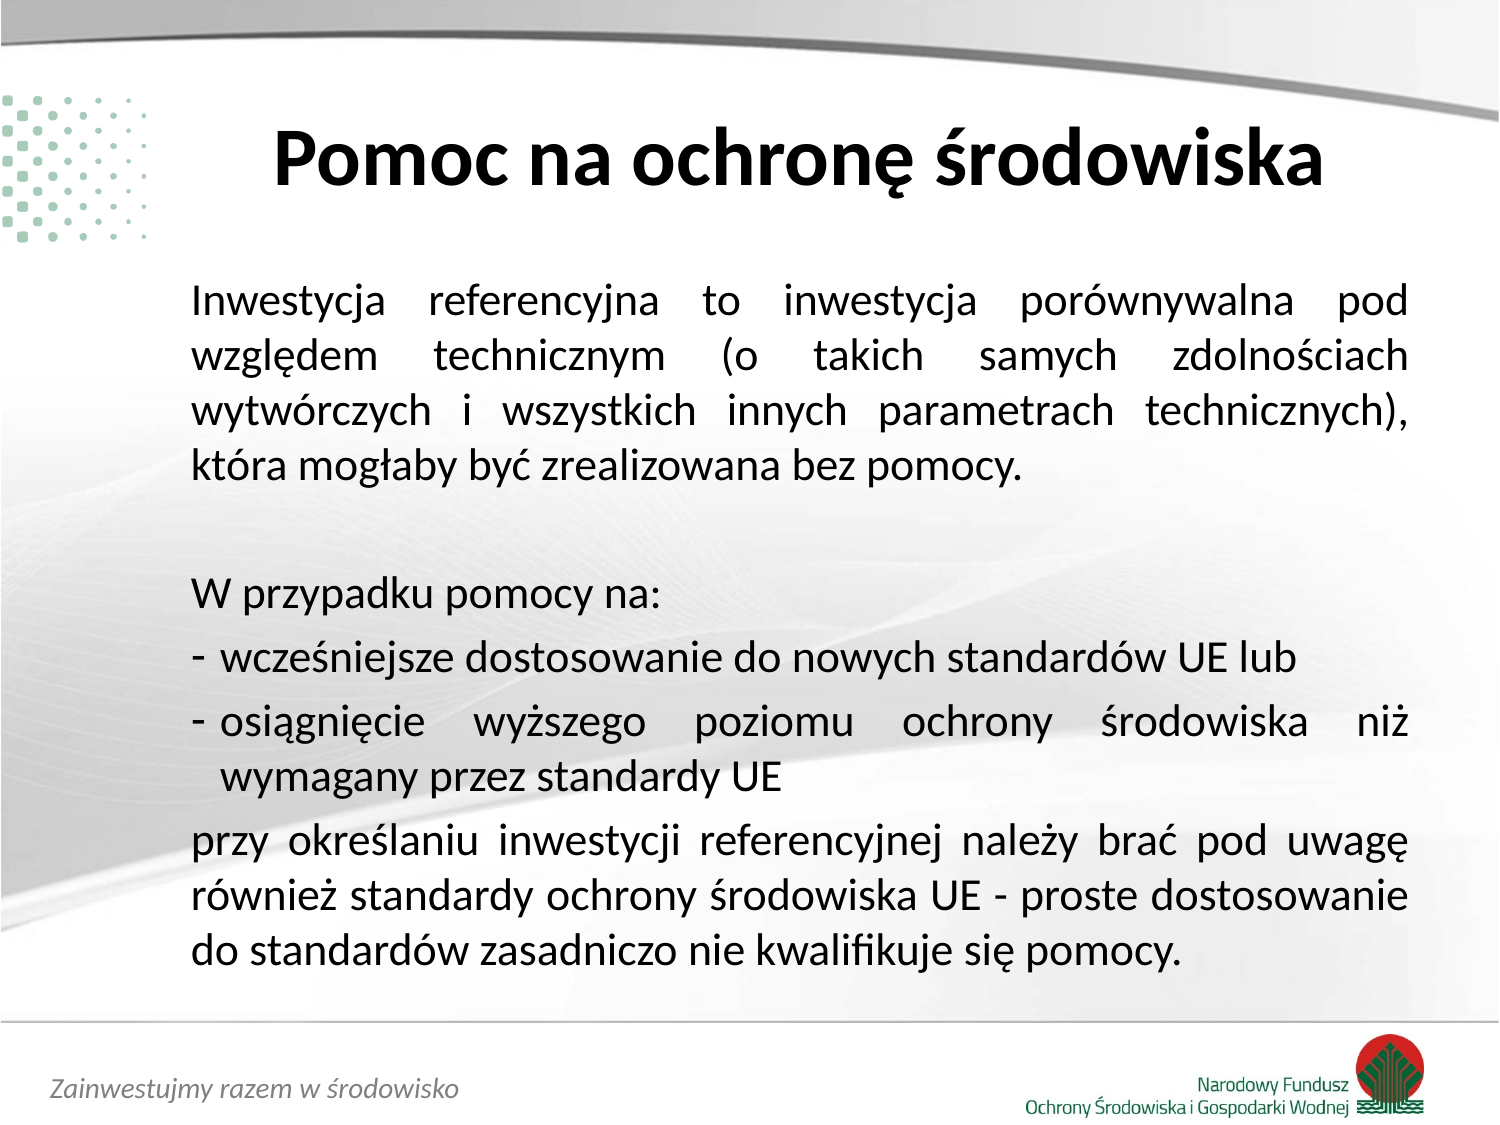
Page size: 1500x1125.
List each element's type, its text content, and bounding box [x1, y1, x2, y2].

list Inwestycja referencyjna to inwestycja porównywalna pod względem technicznym (o takich samych zdolnościach wytwórczych i wszystkich innych parametrach technicznych), która mogłaby być zrealizowana bez pomocy. W przypadku pomocy na: wcześniejsze dostosowanie do nowych standardów UE lub osiągnięcie wyższego poziomu ochrony środowiska niż wymagany przez standardy UE przy określaniu inwestycji referencyjnej należy brać pod uwagę również standardy ochrony środowiska UE - proste dostosowanie do standardów zasadniczo nie kwalifikuje się pomocy. [175, 262, 1425, 1005]
title Pomoc na ochronę środowiska [175, 58, 1425, 247]
picture [1026, 1034, 1424, 1118]
picture [0, 0, 1499, 1023]
